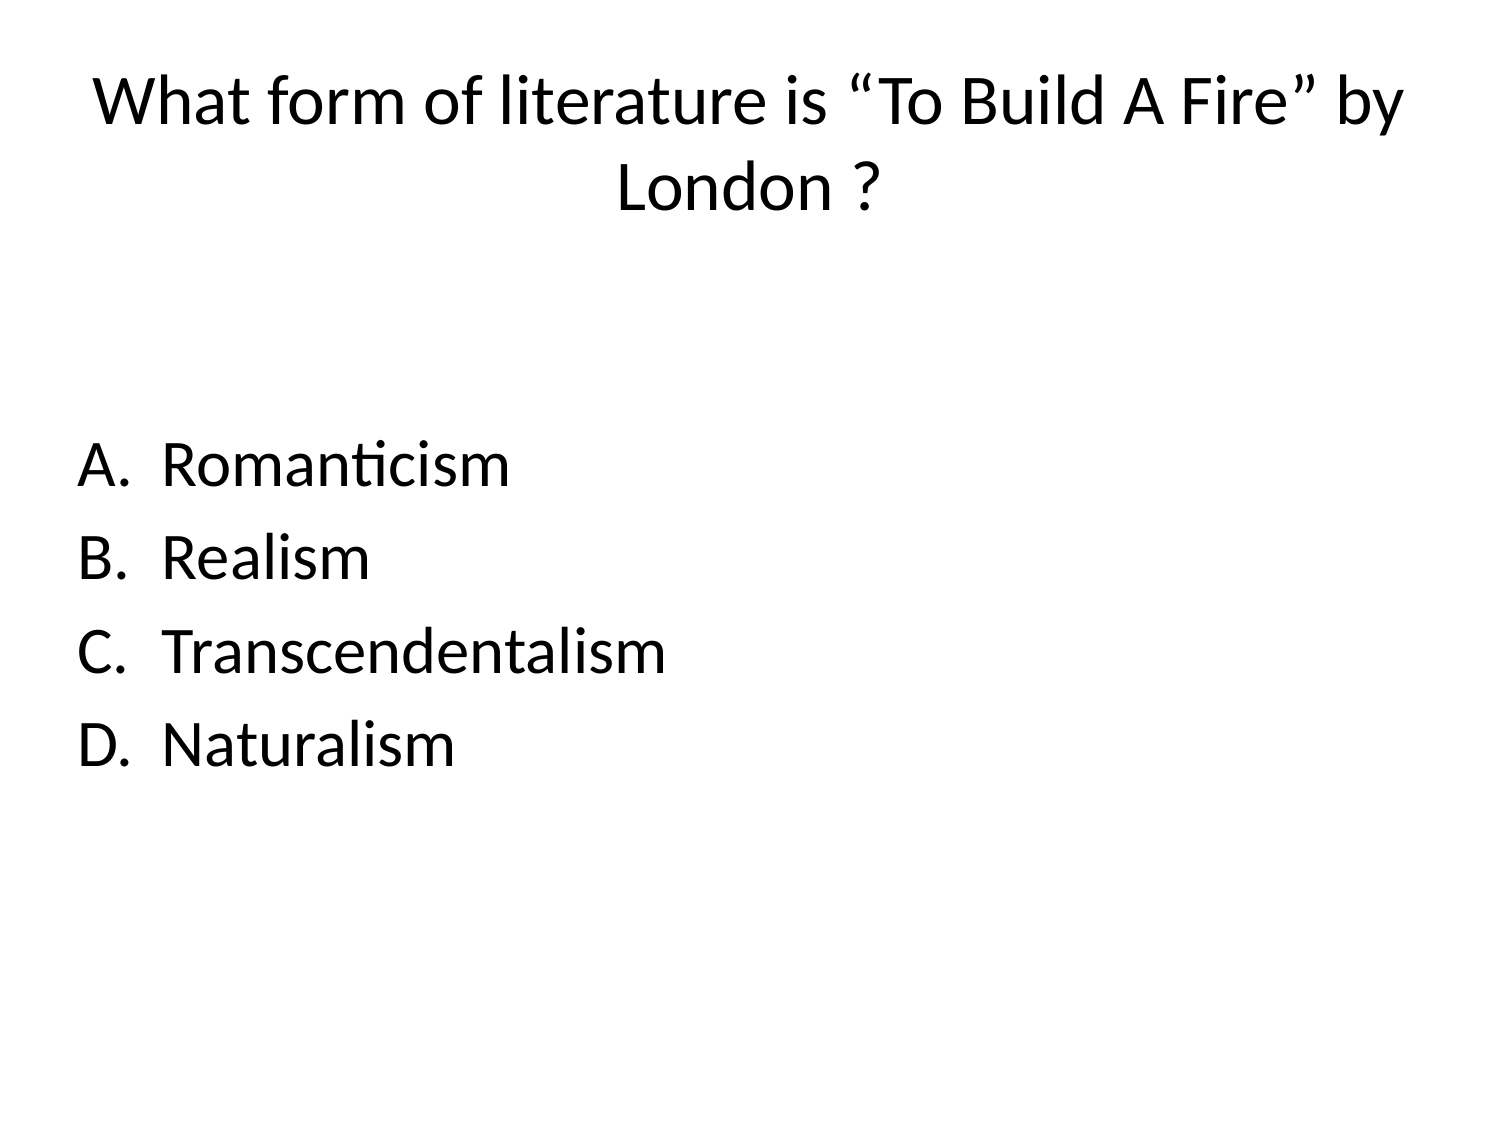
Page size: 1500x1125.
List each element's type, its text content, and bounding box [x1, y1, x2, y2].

title What form of literature is “To Build A Fire” by London ? [75, 45, 1425, 233]
list Romanticism Realism Transcendentalism Naturalism [62, 412, 1413, 1125]
